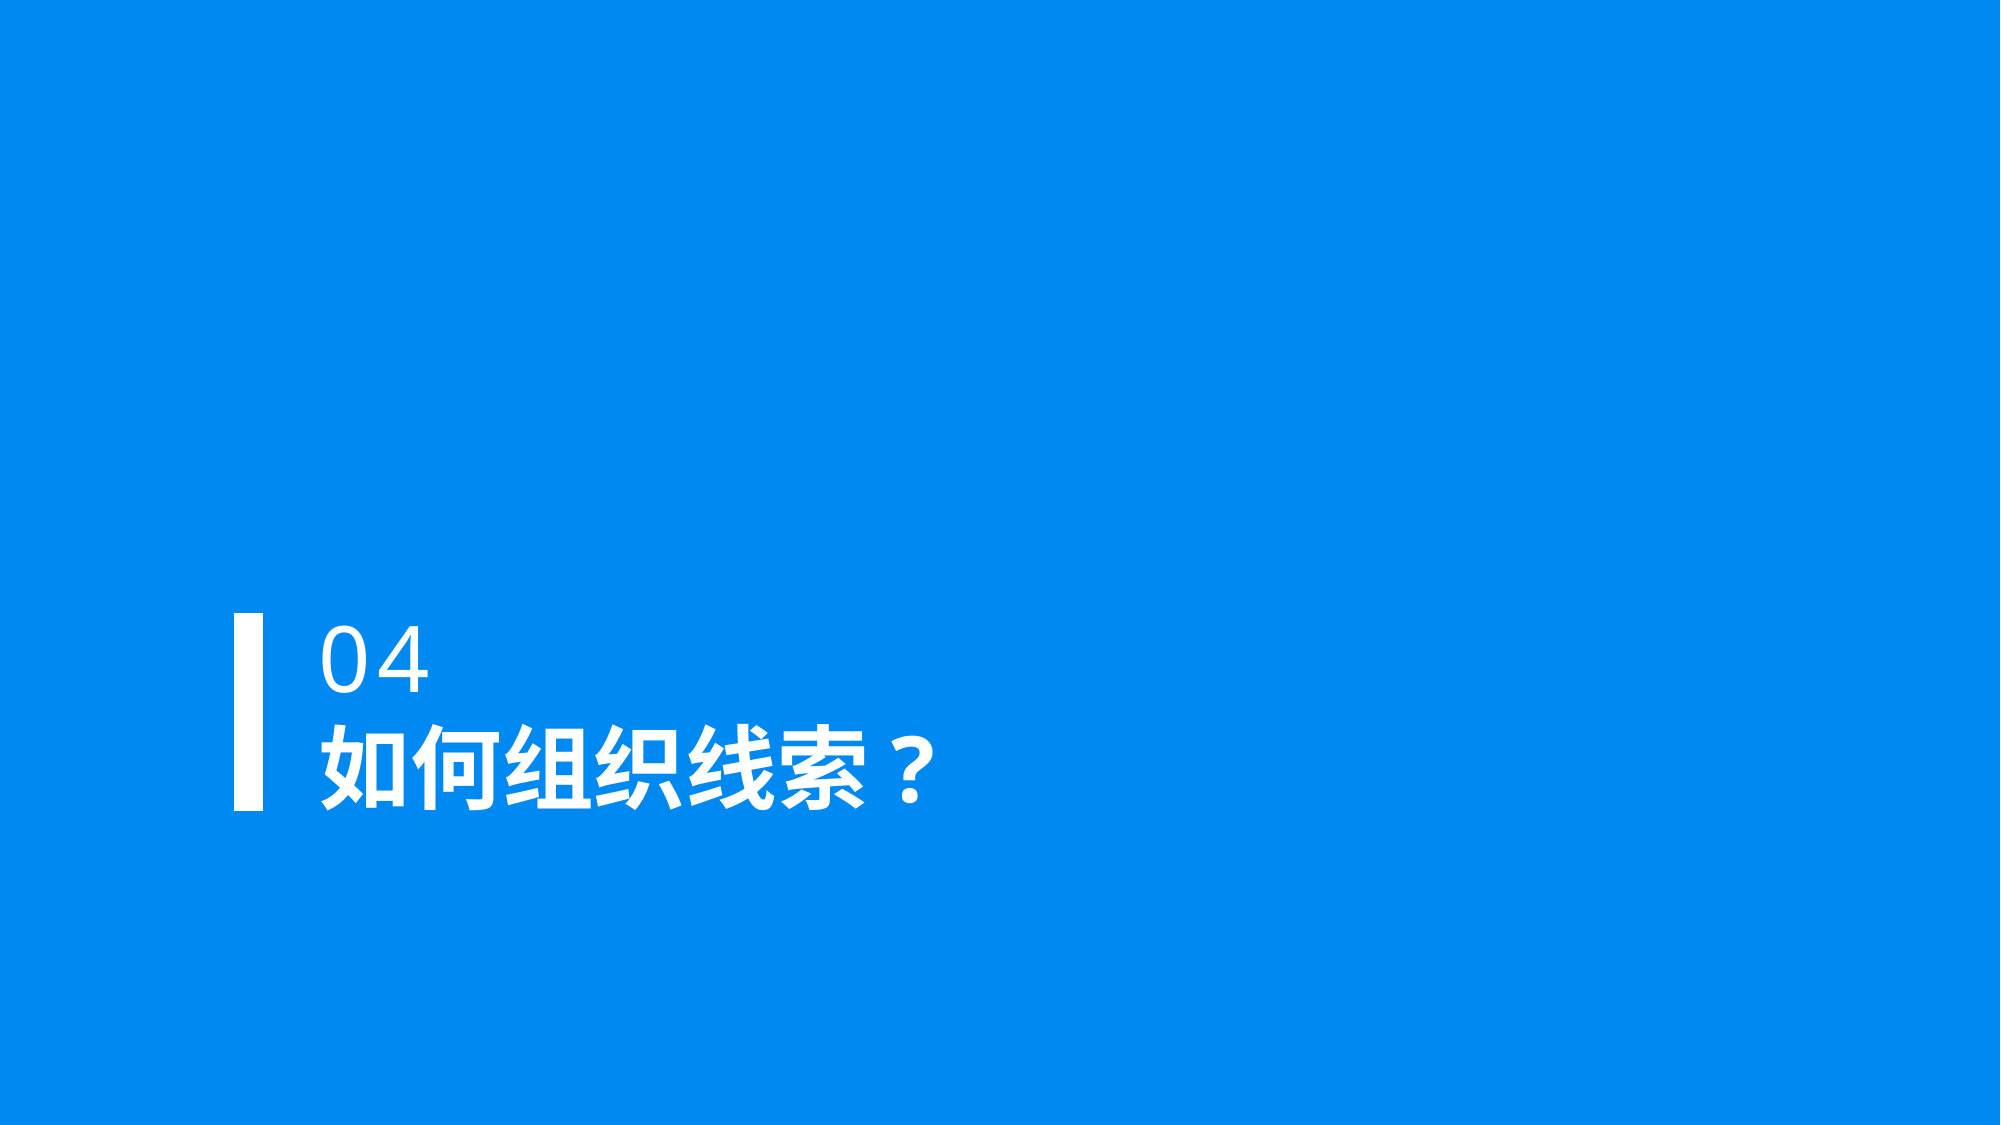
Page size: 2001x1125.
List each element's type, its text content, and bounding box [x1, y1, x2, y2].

text_box 04 如何组织线索? [304, 593, 1031, 829]
